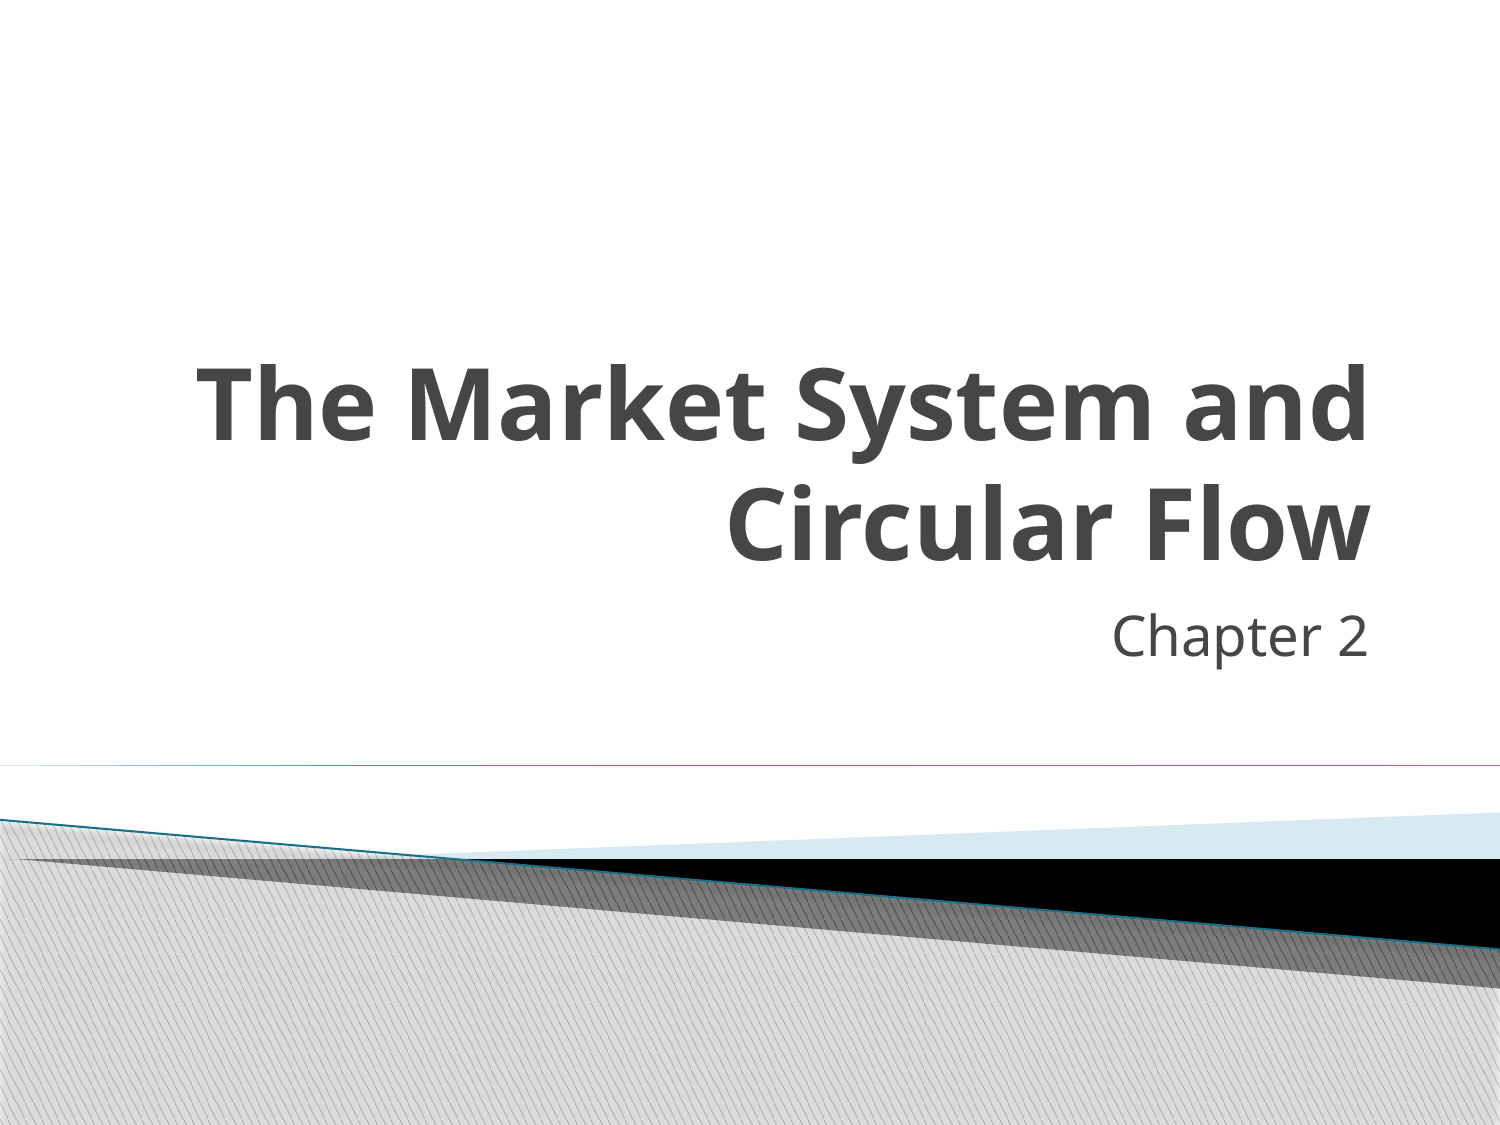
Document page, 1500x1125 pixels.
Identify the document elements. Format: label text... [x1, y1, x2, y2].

title The Market System and Circular Flow [112, 287, 1388, 588]
subtitle Chapter 2 [112, 592, 1388, 790]
picture [5, 859, 1500, 989]
